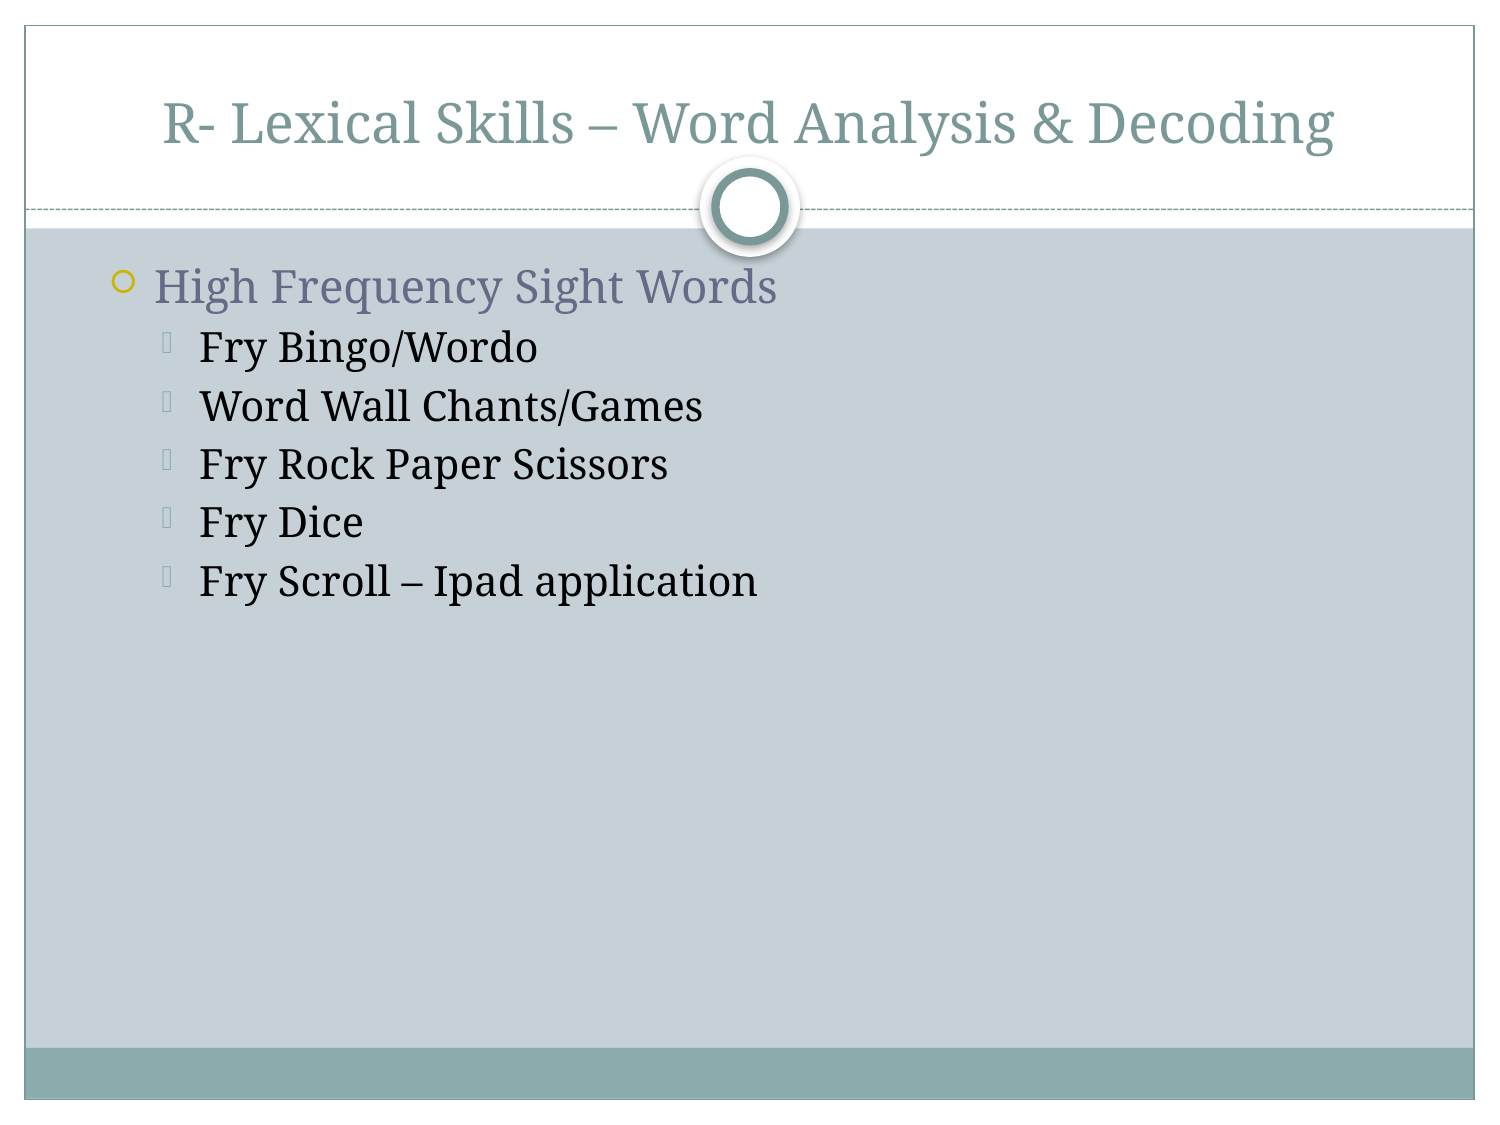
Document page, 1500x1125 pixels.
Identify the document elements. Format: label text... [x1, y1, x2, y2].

list High Frequency Sight Words Fry Bingo/Wordo Word Wall Chants/Games Fry Rock Paper Scissors Fry Dice Fry Scroll – Ipad application [49, 250, 1445, 1001]
title R- Lexical Skills – Word Analysis & Decoding [49, 37, 1450, 162]
